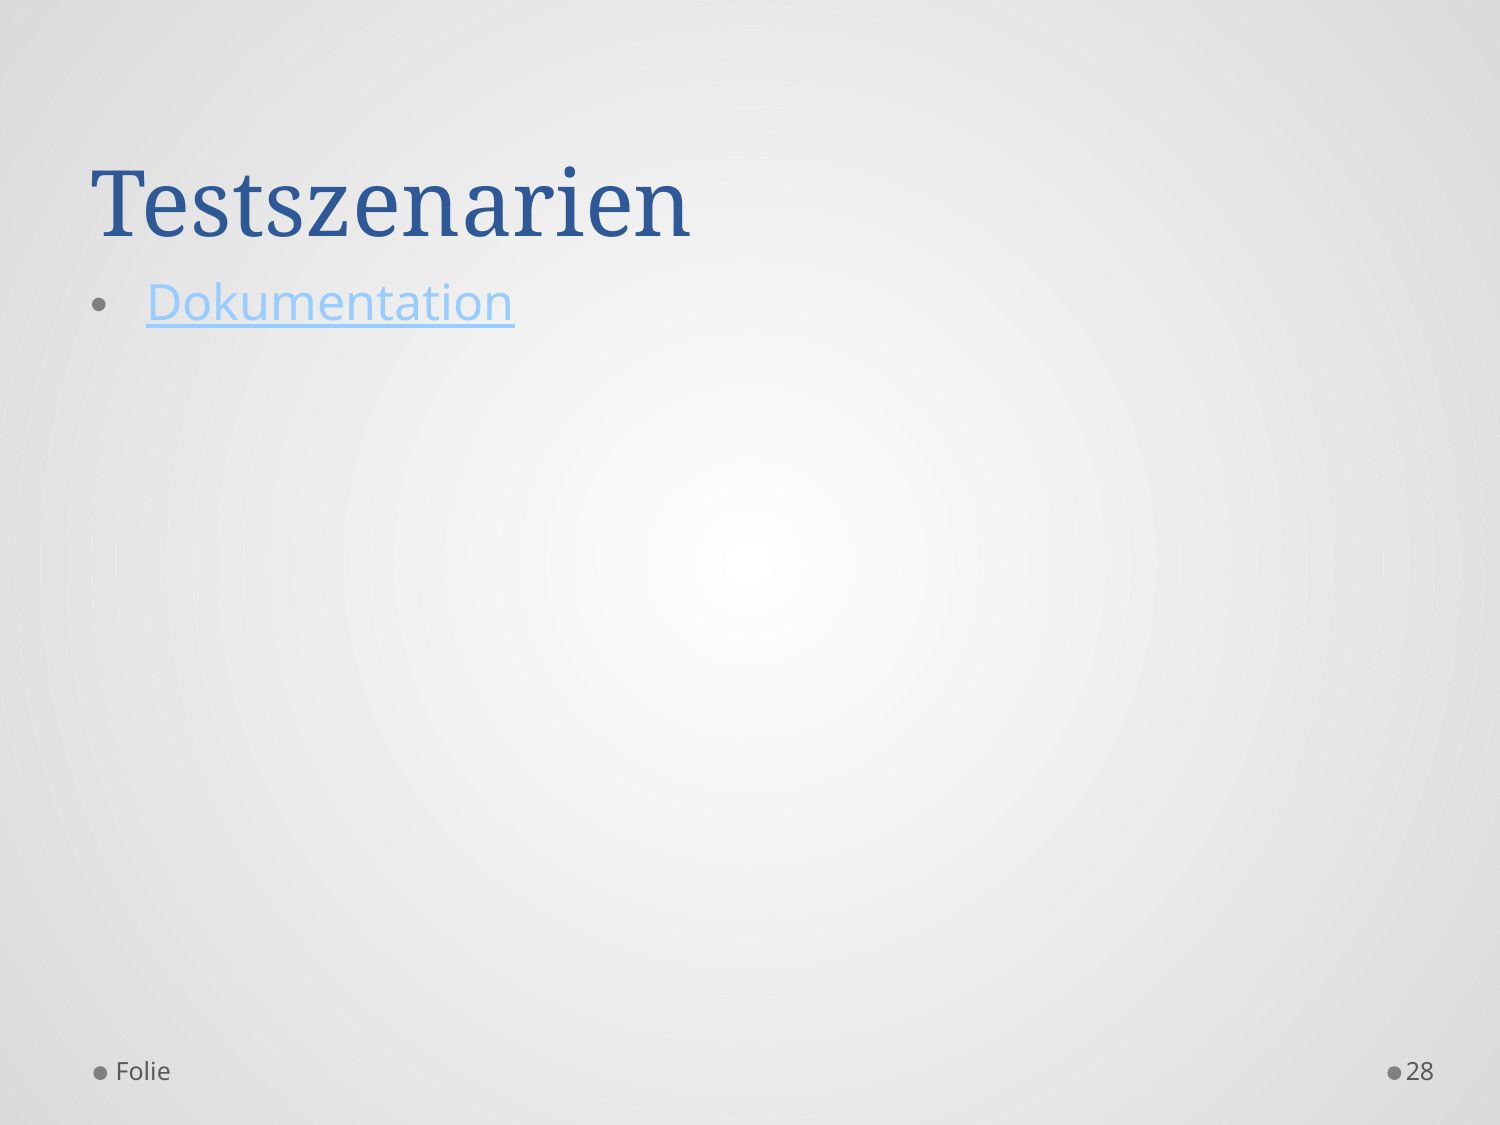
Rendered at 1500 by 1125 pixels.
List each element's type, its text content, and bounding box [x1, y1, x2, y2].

list Dokumentation [75, 262, 1425, 1005]
slide_number 28 [1401, 1042, 1494, 1103]
footer Folie [108, 1042, 576, 1103]
title Testszenarien [75, 0, 1425, 262]
